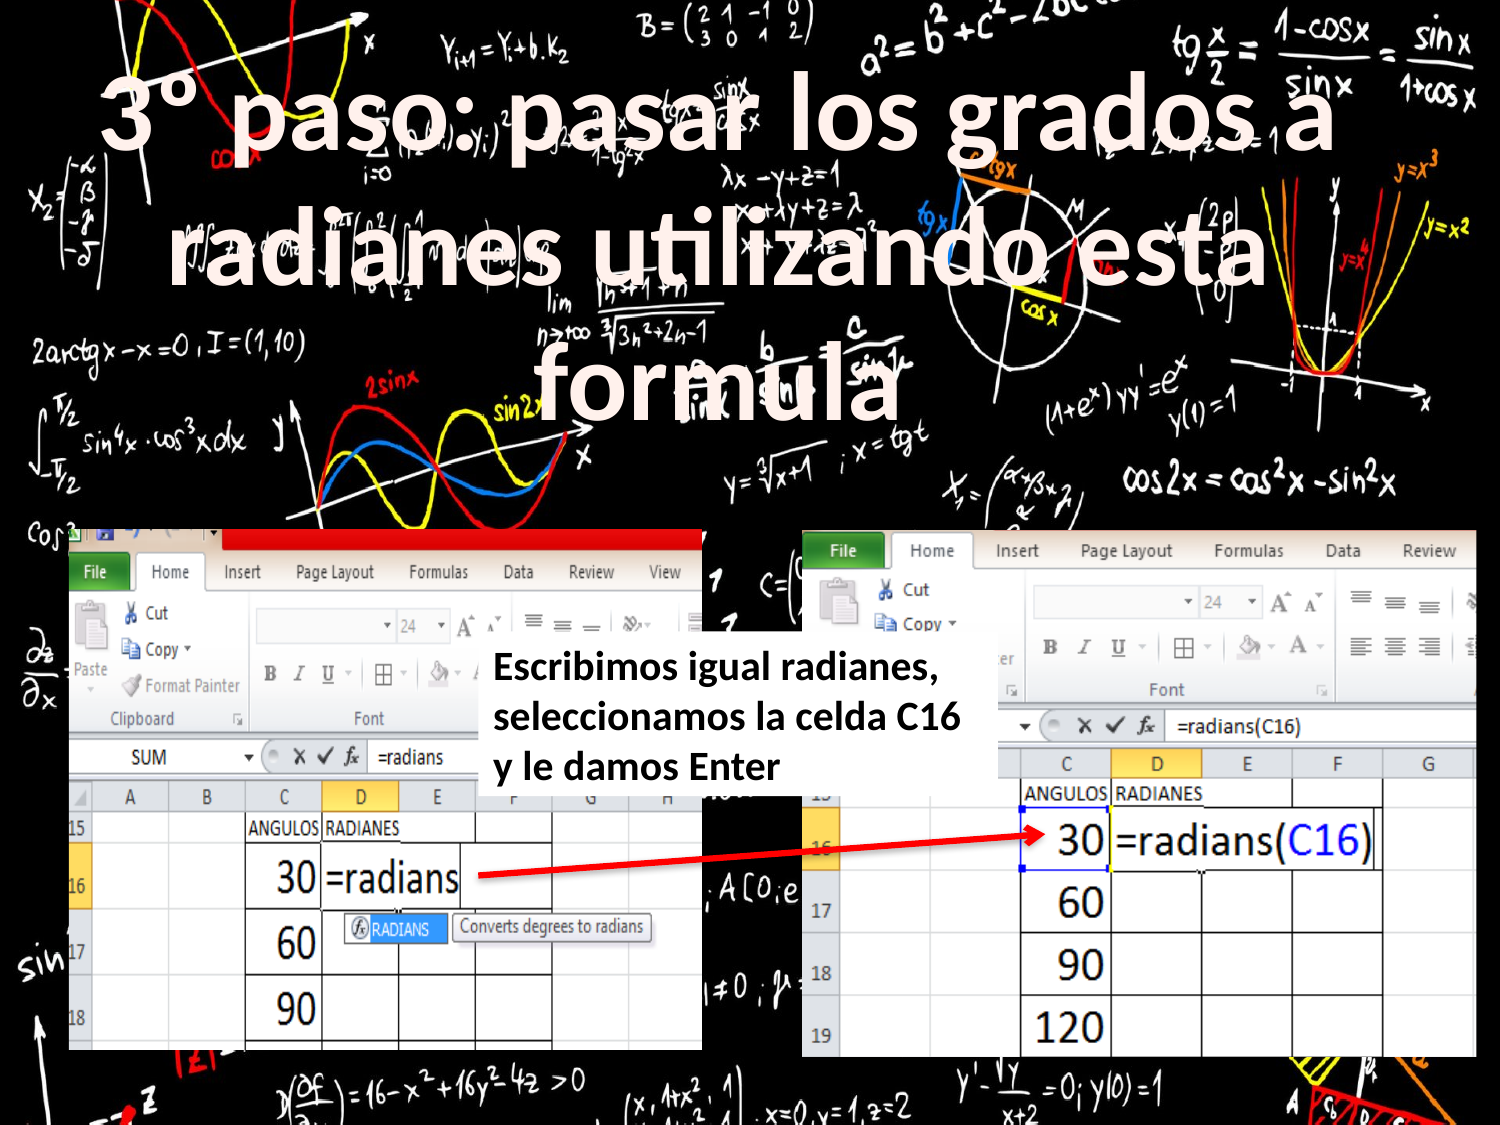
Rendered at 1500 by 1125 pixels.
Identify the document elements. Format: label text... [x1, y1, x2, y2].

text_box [478, 833, 1046, 876]
text_box 3º paso: pasar los grados a radianes utilizando esta formula [68, 30, 1369, 451]
picture [0, 0, 1500, 1125]
text_box Escribimos igual radianes, seleccionamos la celda C16 y le damos Enter [706, 631, 780, 797]
